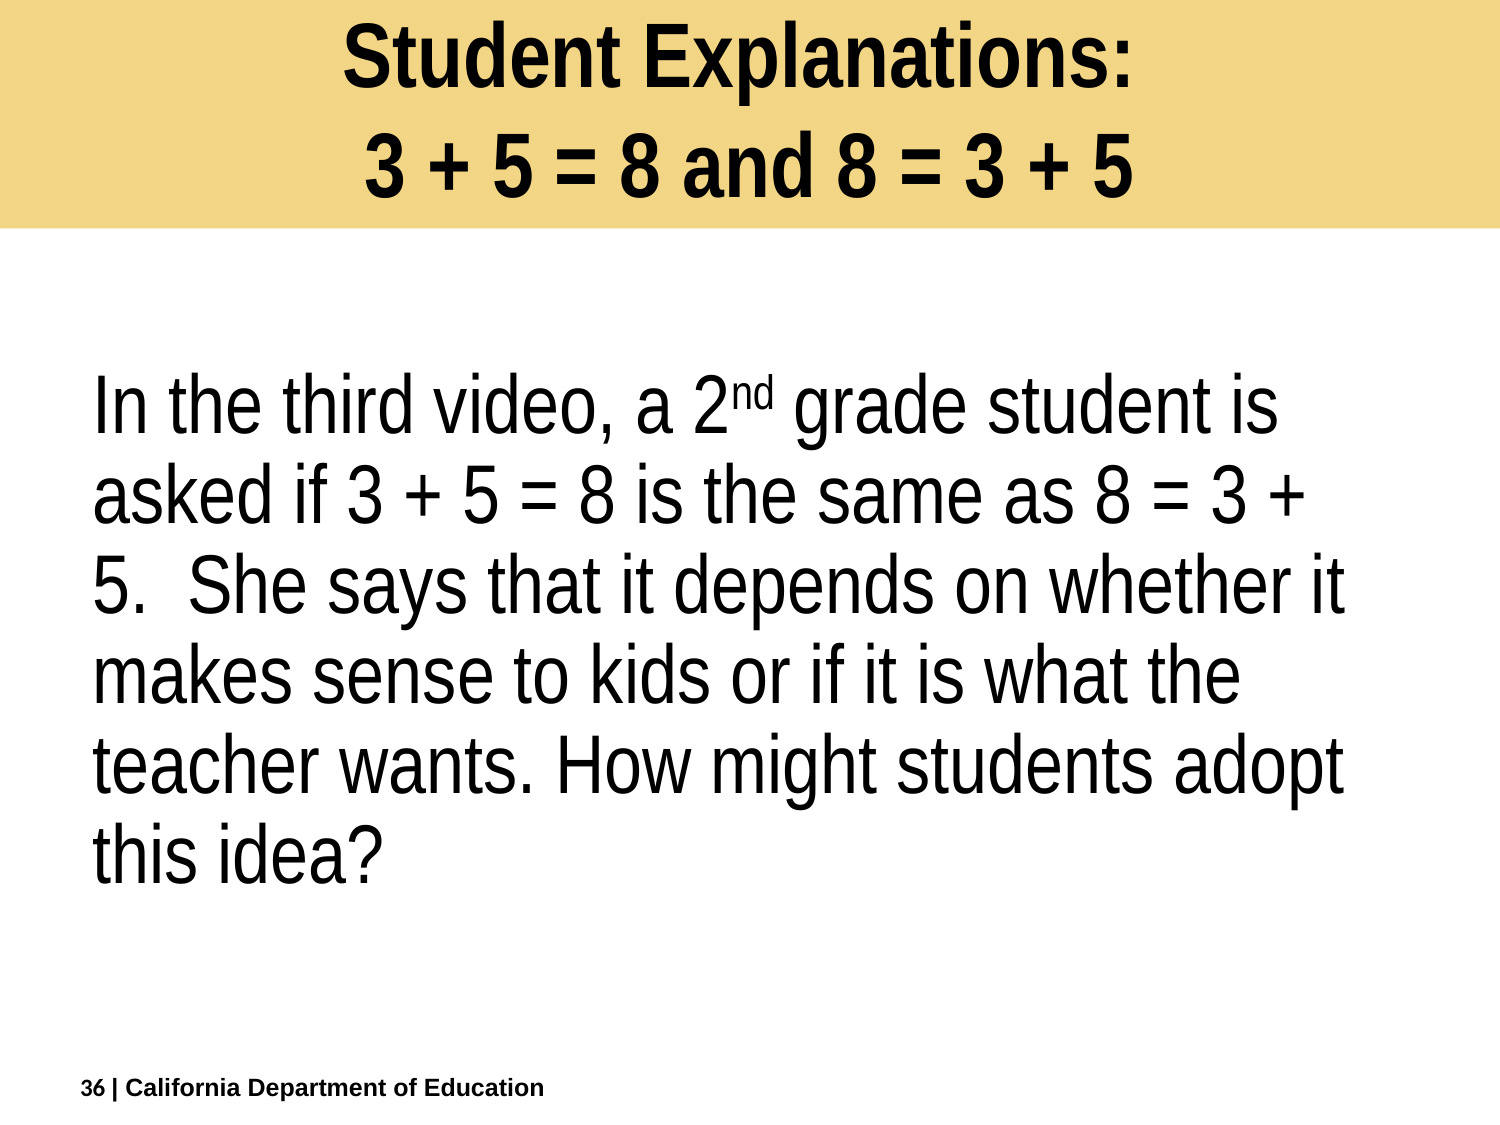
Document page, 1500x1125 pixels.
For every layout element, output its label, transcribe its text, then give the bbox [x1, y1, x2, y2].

footer | California Department of Education [121, 1064, 699, 1124]
title Student Explanations: 3 + 5 = 8 and 8 = 3 + 5 [74, 11, 1426, 200]
text_box In the third video, a 2nd grade student is asked if 3 + 5 = 8 is the same as 8 = 3 + 5. She says that it depends on whether it makes sense to kids or if it is what the teacher wants. How might students adopt this idea? [77, 354, 1384, 910]
slide_number 36 [55, 1064, 121, 1124]
